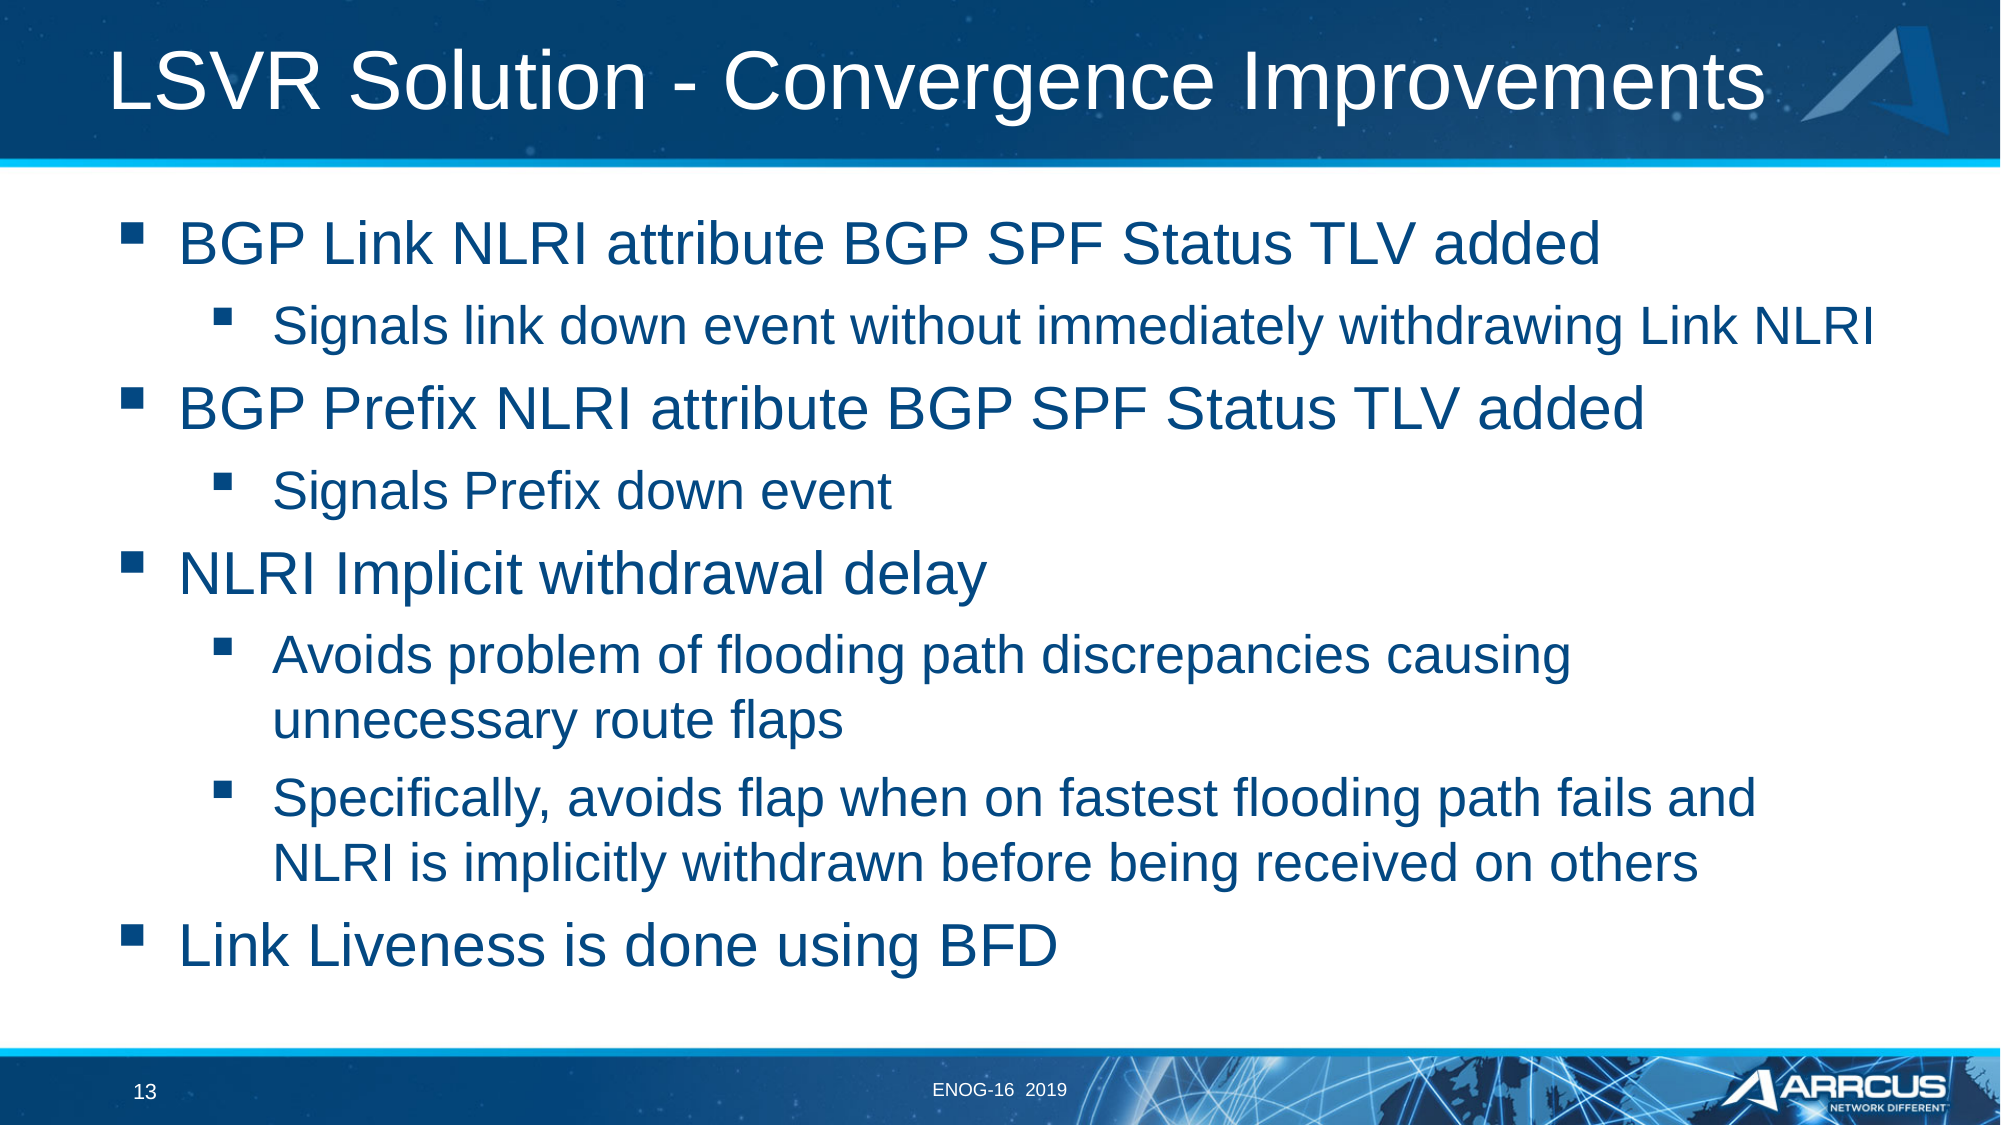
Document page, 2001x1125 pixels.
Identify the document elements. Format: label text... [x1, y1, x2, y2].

footer ENOG-16 2019 [662, 1060, 1338, 1121]
slide_number 13 [95, 1060, 173, 1121]
picture [0, 0, 2001, 162]
title LSVR Solution - Convergence Improvements [99, 13, 1901, 135]
picture [0, 1055, 2001, 1125]
list BGP Link NLRI attribute BGP SPF Status TLV added Signals link down event without immediately withdrawing Link NLRI BGP Prefix NLRI attribute BGP SPF Status TLV added Signals Prefix down event NLRI Implicit withdrawal delay Avoids problem of flooding path discrepancies causing unnecessary route flaps Specifically, avoids flap when on fastest flooding path fails and NLRI is implicitly withdrawn before being received on others Link Liveness is done using BFD [99, 196, 1901, 999]
picture [0, 165, 2001, 1051]
